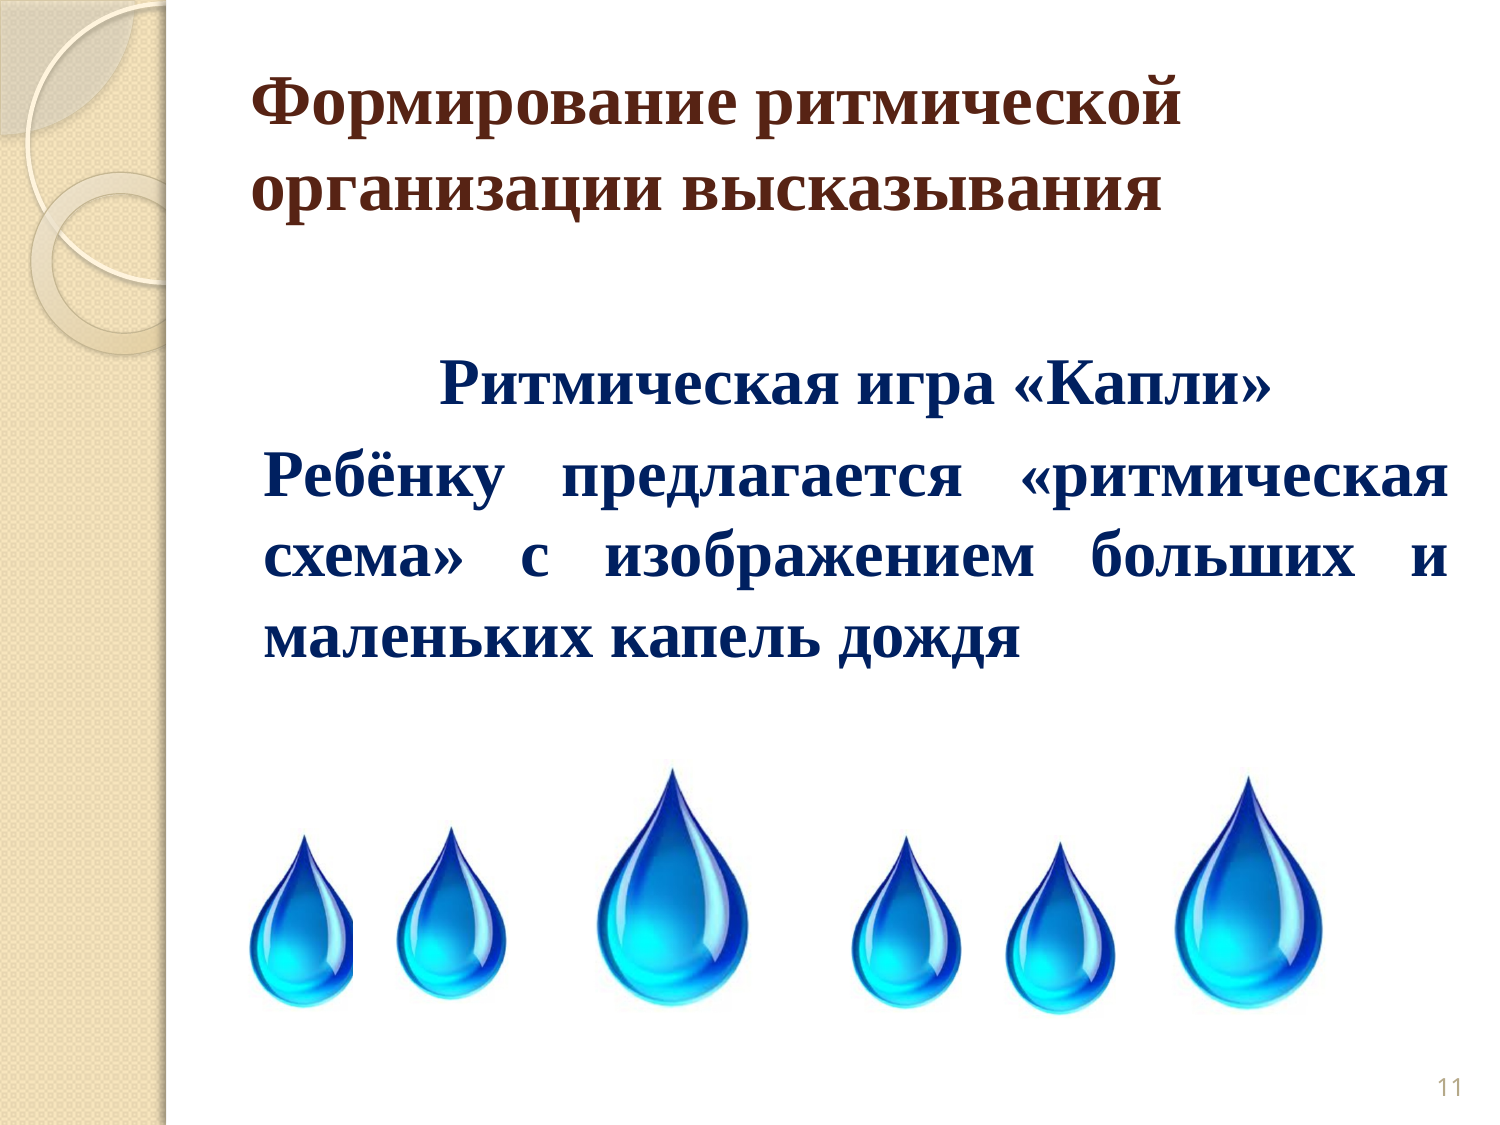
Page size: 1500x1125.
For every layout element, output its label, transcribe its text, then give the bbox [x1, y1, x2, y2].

picture [206, 759, 1383, 1035]
slide_number 11 [1413, 1034, 1488, 1113]
list Ритмическая игра «Капли» Ребёнку предлагается «ритмическая схема» с изображением больших и маленьких капель дождя [235, 237, 1466, 1025]
title Формирование ритмической организации высказывания [235, 45, 1466, 233]
